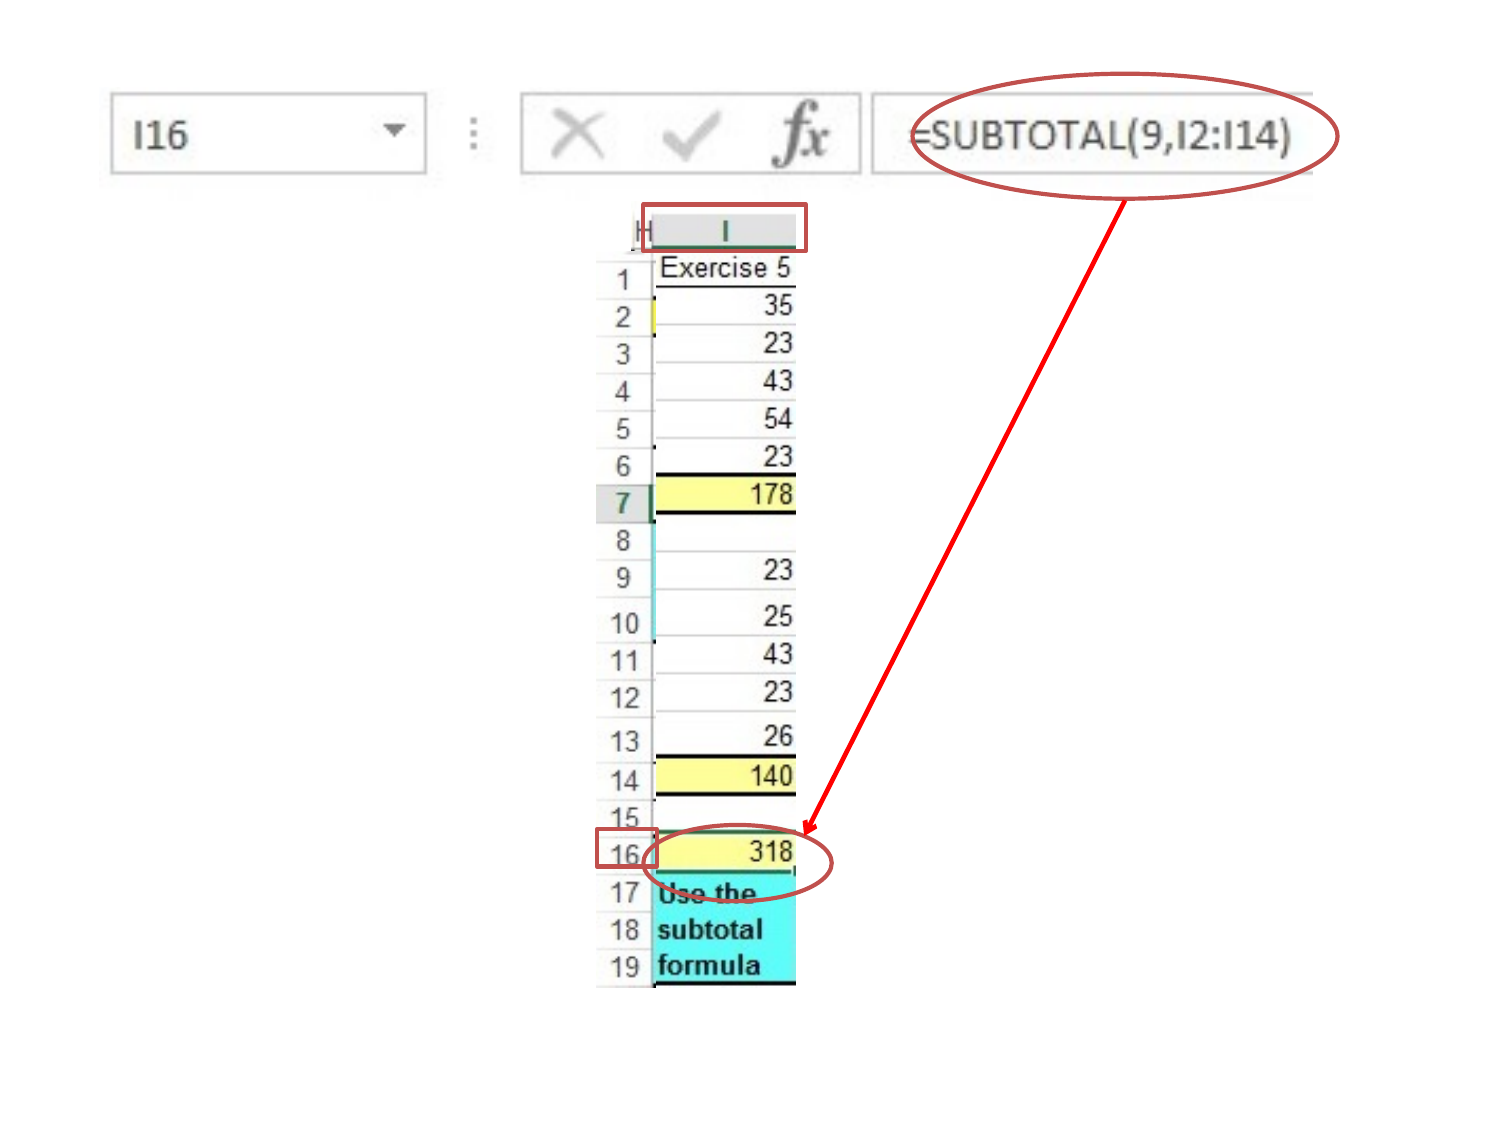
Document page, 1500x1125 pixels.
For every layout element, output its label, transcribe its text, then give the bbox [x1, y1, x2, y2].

title Subtotal [75, 45, 1425, 233]
text_box [800, 844, 834, 894]
text_box [993, 71, 1257, 85]
picture [596, 250, 656, 988]
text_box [803, 200, 1126, 837]
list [631, 210, 796, 988]
picture [99, 87, 1313, 201]
text_box [1316, 106, 1340, 167]
